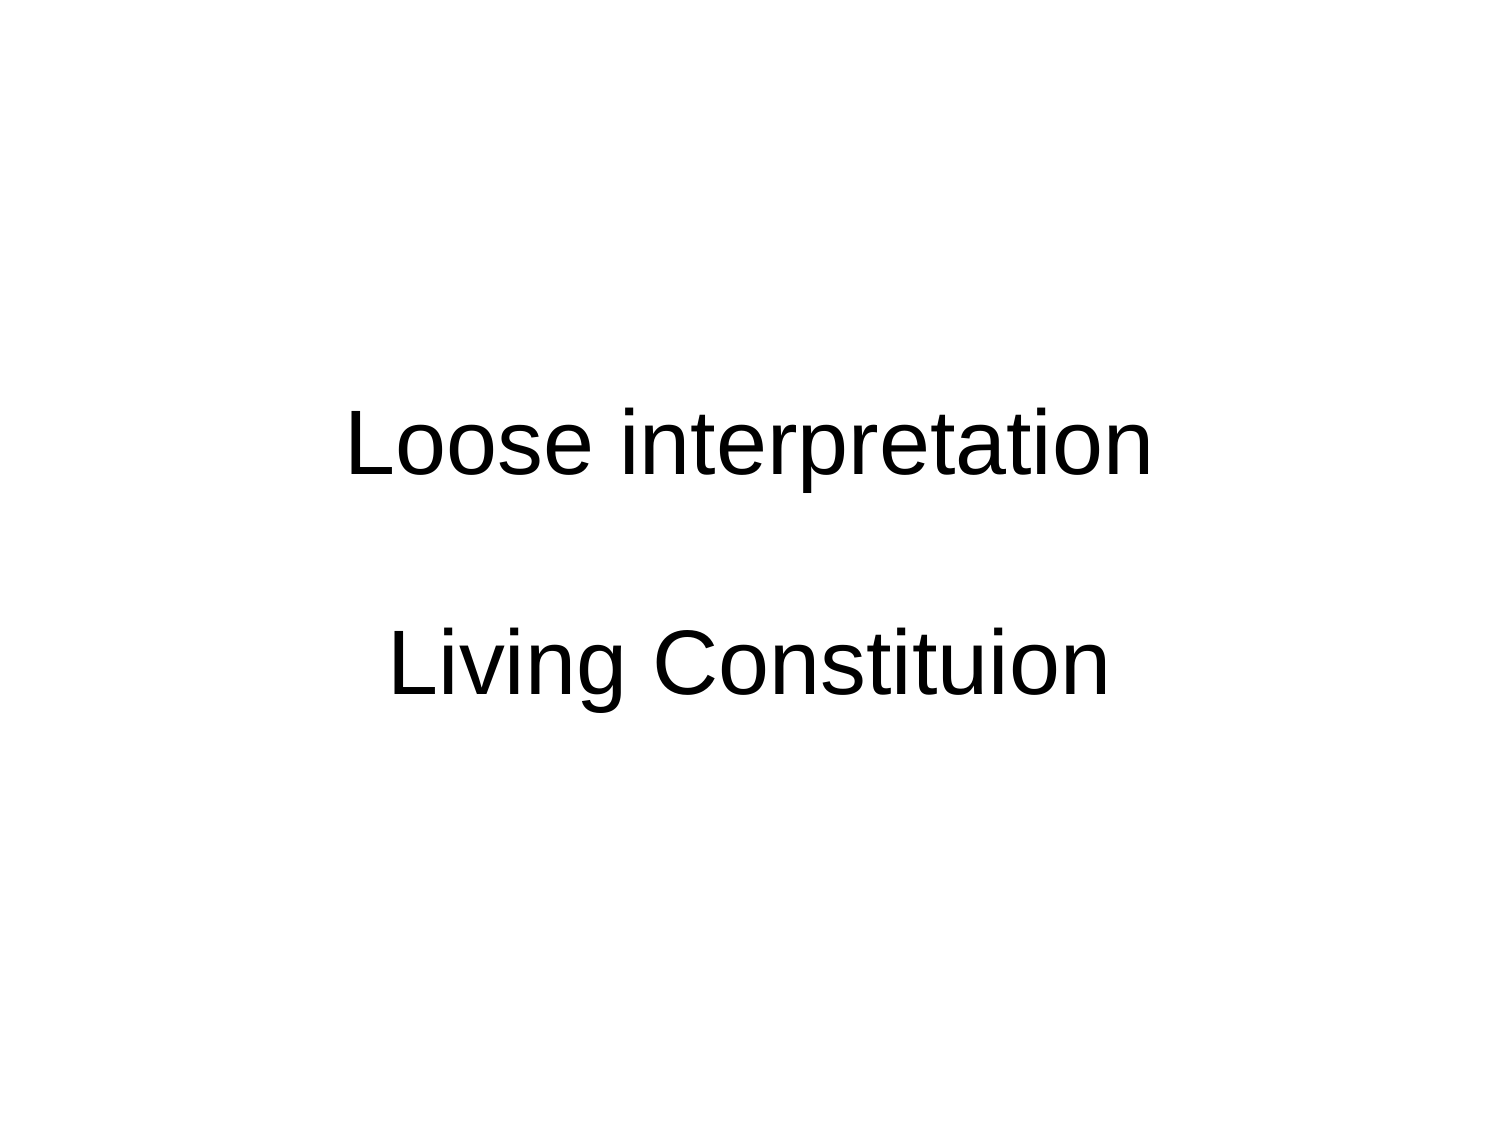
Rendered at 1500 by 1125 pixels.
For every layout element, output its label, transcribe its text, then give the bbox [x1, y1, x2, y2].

title Loose interpretation Living Constituion [74, 44, 1426, 1051]
